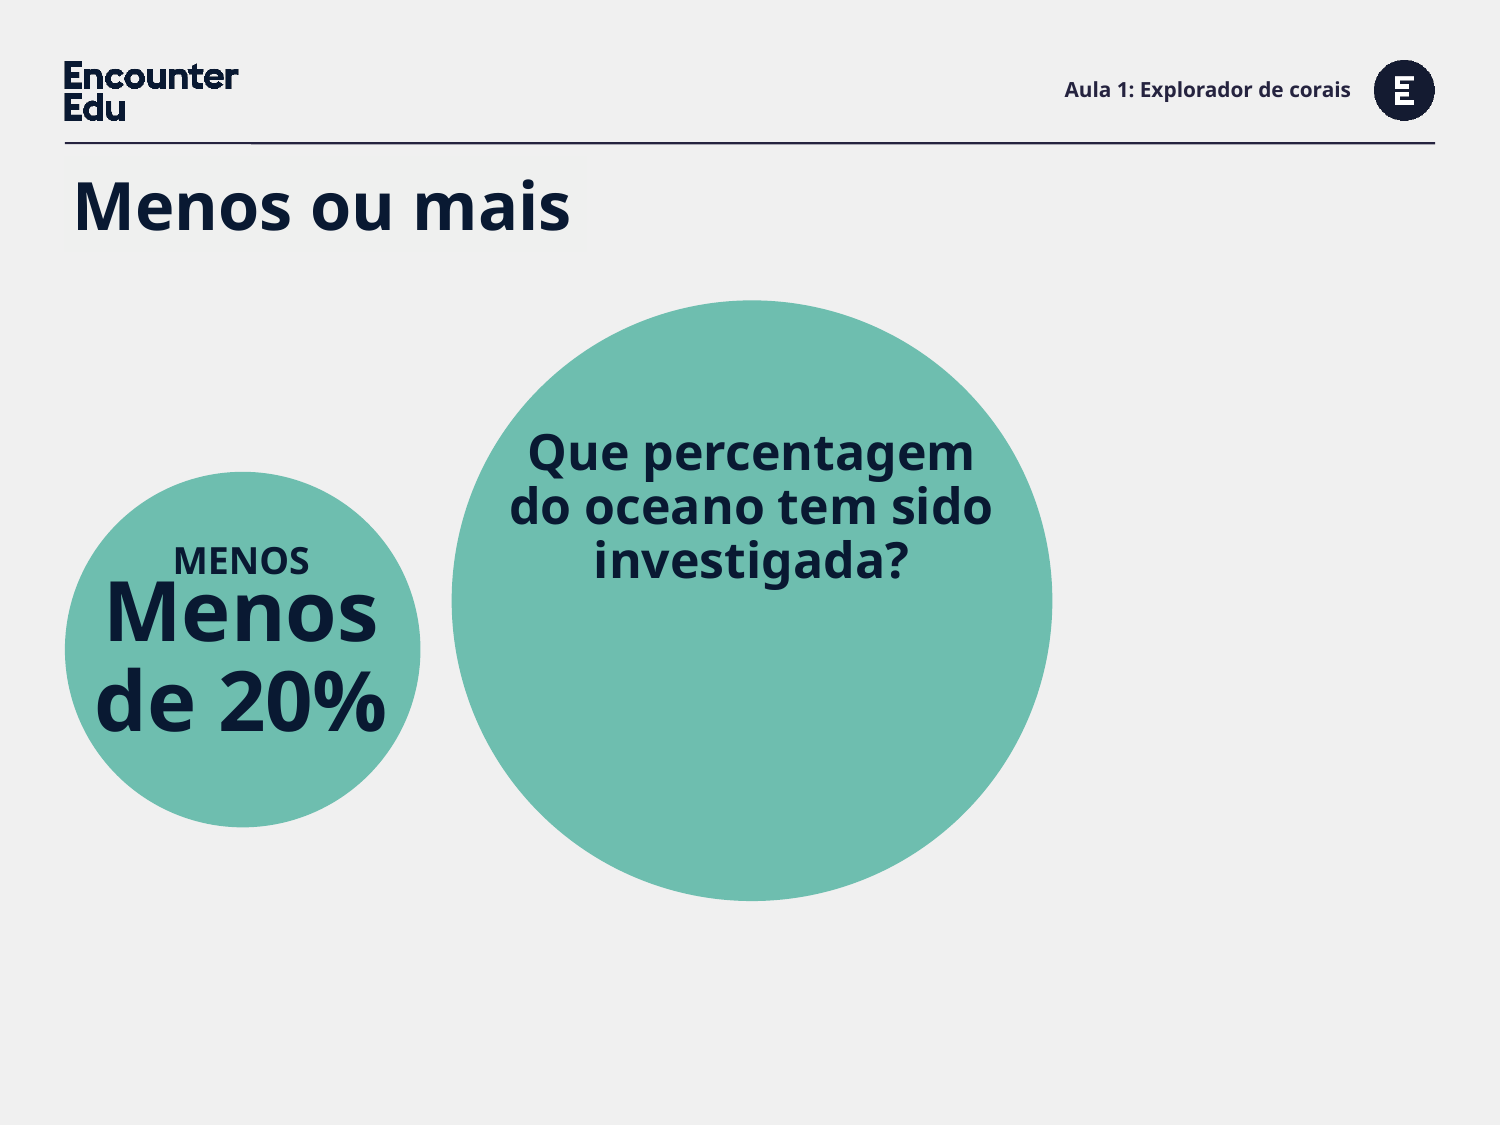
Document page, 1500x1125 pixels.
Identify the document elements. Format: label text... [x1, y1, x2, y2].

picture [1372, 58, 1436, 122]
picture [60, 59, 243, 122]
text_box Menos ou mais [64, 156, 587, 252]
list Menos de 20% [82, 561, 400, 744]
title Aula 1: Explorador de corais [749, 67, 1359, 114]
list MENOS [63, 492, 420, 633]
list Que percentagem do oceano tem sido investigada? [482, 419, 1021, 602]
